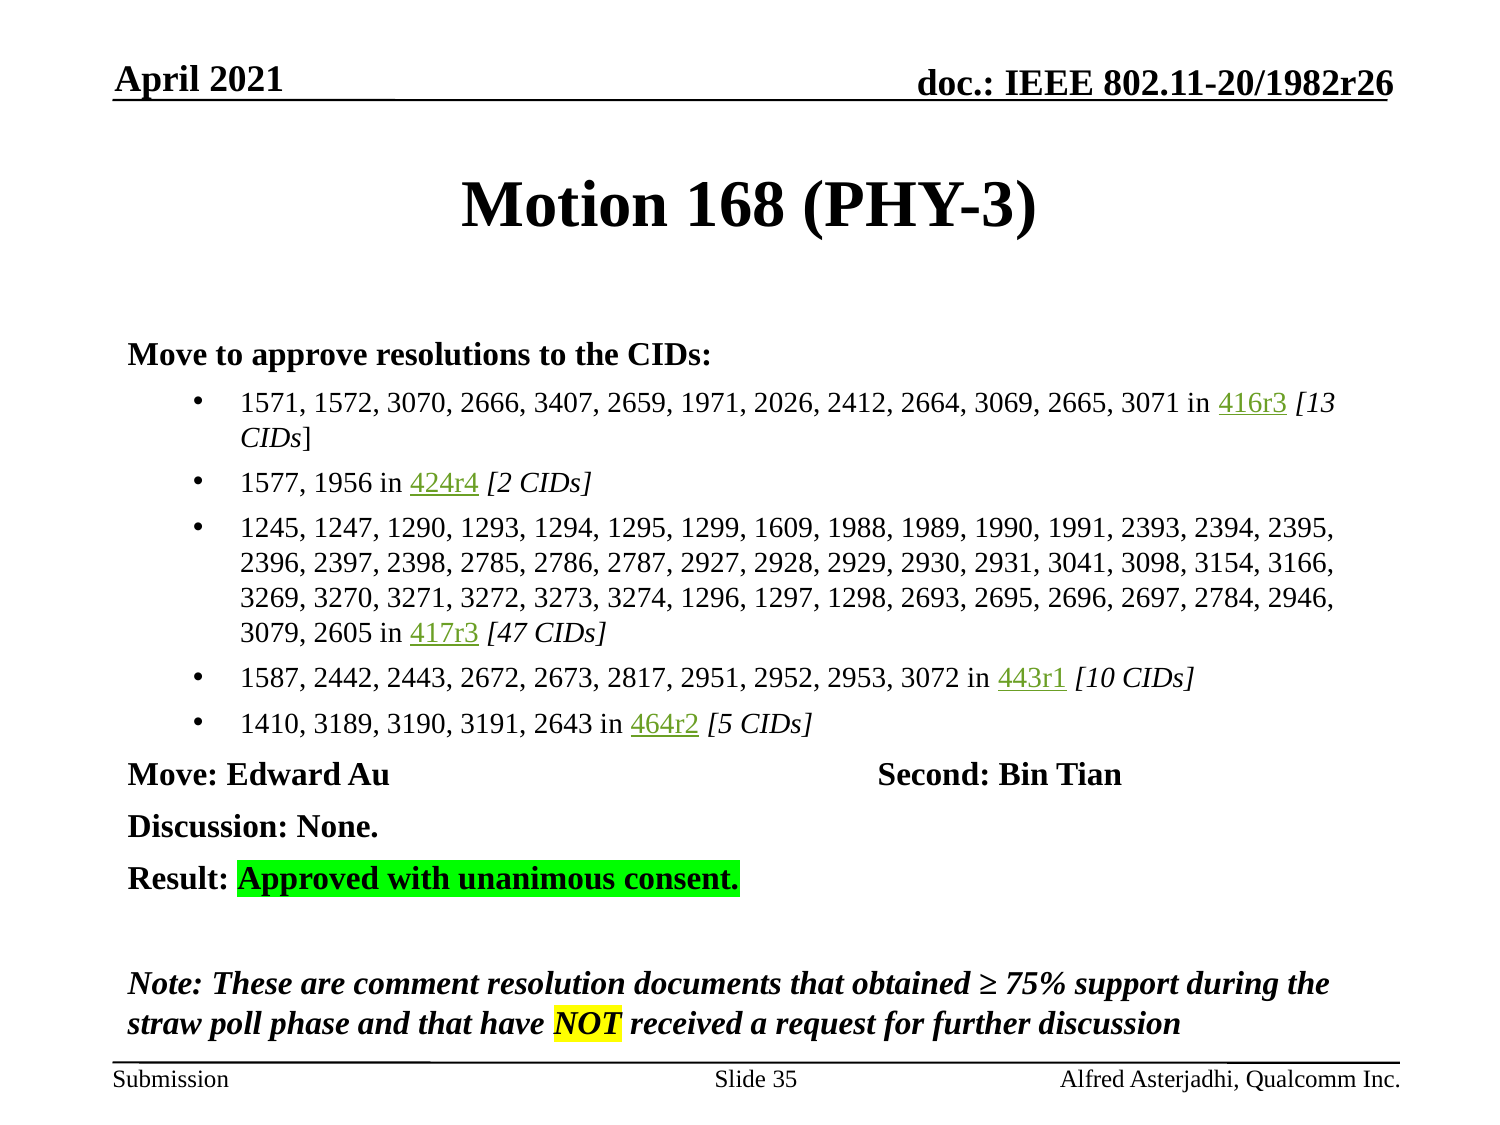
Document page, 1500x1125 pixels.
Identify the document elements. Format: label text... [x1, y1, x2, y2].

list Move to approve resolutions to the CIDs: 1571, 1572, 3070, 2666, 3407, 2659, 1971, 2026, 2412, 2664, 3069, 2665, 3071 in 416r3 [13 CIDs] 1577, 1956 in 424r4 [2 CIDs] 1245, 1247, 1290, 1293, 1294, 1295, 1299, 1609, 1988, 1989, 1990, 1991, 2393, 2394, 2395, 2396, 2397, 2398, 2785, 2786, 2787, 2927, 2928, 2929, 2930, 2931, 3041, 3098, 3154, 3166, 3269, 3270, 3271, 3272, 3273, 3274, 1296, 1297, 1298, 2693, 2695, 2696, 2697, 2784, 2946, 3079, 2605 in 417r3 [47 CIDs] 1587, 2442, 2443, 2672, 2673, 2817, 2951, 2952, 2953, 3072 in 443r1 [10 CIDs] 1410, 3189, 3190, 3191, 2643 in 464r2 [5 CIDs] Move: Edward Au Second: Bin Tian Discussion: None. Result: Approved with unanimous consent. Note: These are comment resolution documents that obtained ≥ 75% support during the straw poll phase and that have NOT received a request for further discussion [112, 324, 1388, 1000]
title Motion 168 (PHY-3) [112, 112, 1388, 288]
slide_number Slide 35 [712, 1061, 800, 1123]
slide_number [114, 54, 423, 100]
footer Alfred Asterjadhi, Qualcomm Inc. [878, 1061, 1402, 1093]
